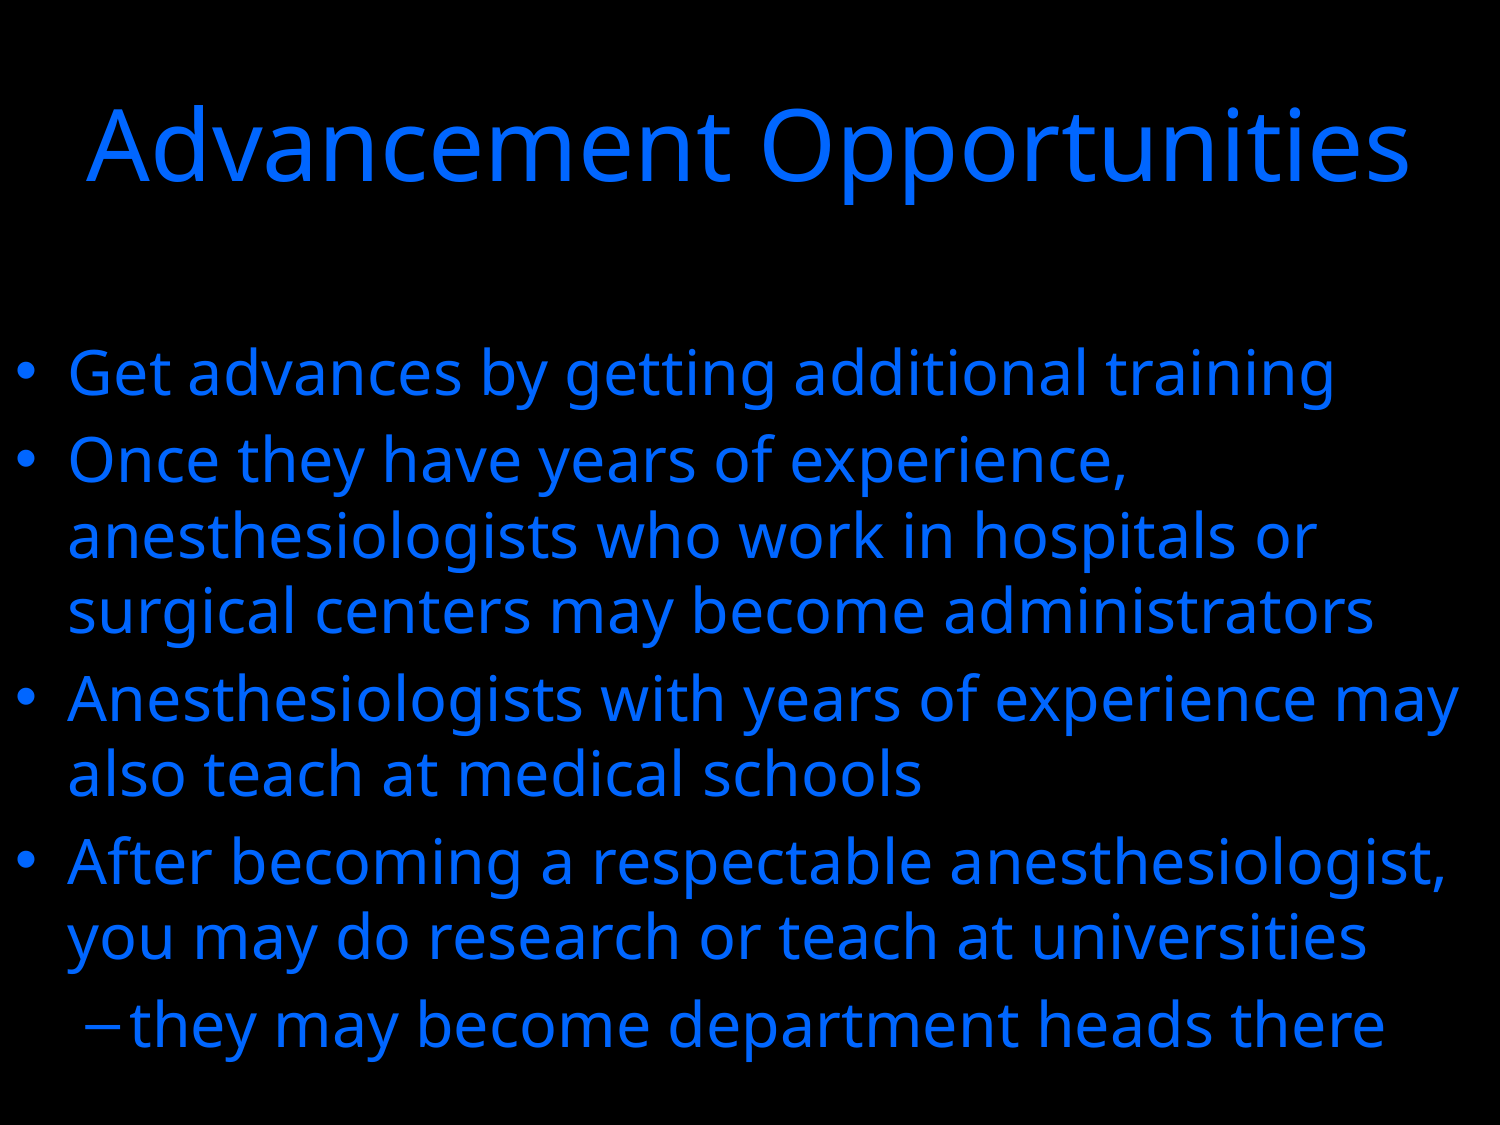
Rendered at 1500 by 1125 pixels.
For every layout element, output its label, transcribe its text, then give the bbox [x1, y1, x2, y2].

title Advancement Opportunities [0, 24, 1500, 258]
list Get advances by getting additional training Once they have years of experience, anesthesiologists who work in hospitals or surgical centers may become administrators Anesthesiologists with years of experience may also teach at medical schools After becoming a respectable anesthesiologist, you may do research or teach at universities they may become department heads there [0, 324, 1500, 1075]
